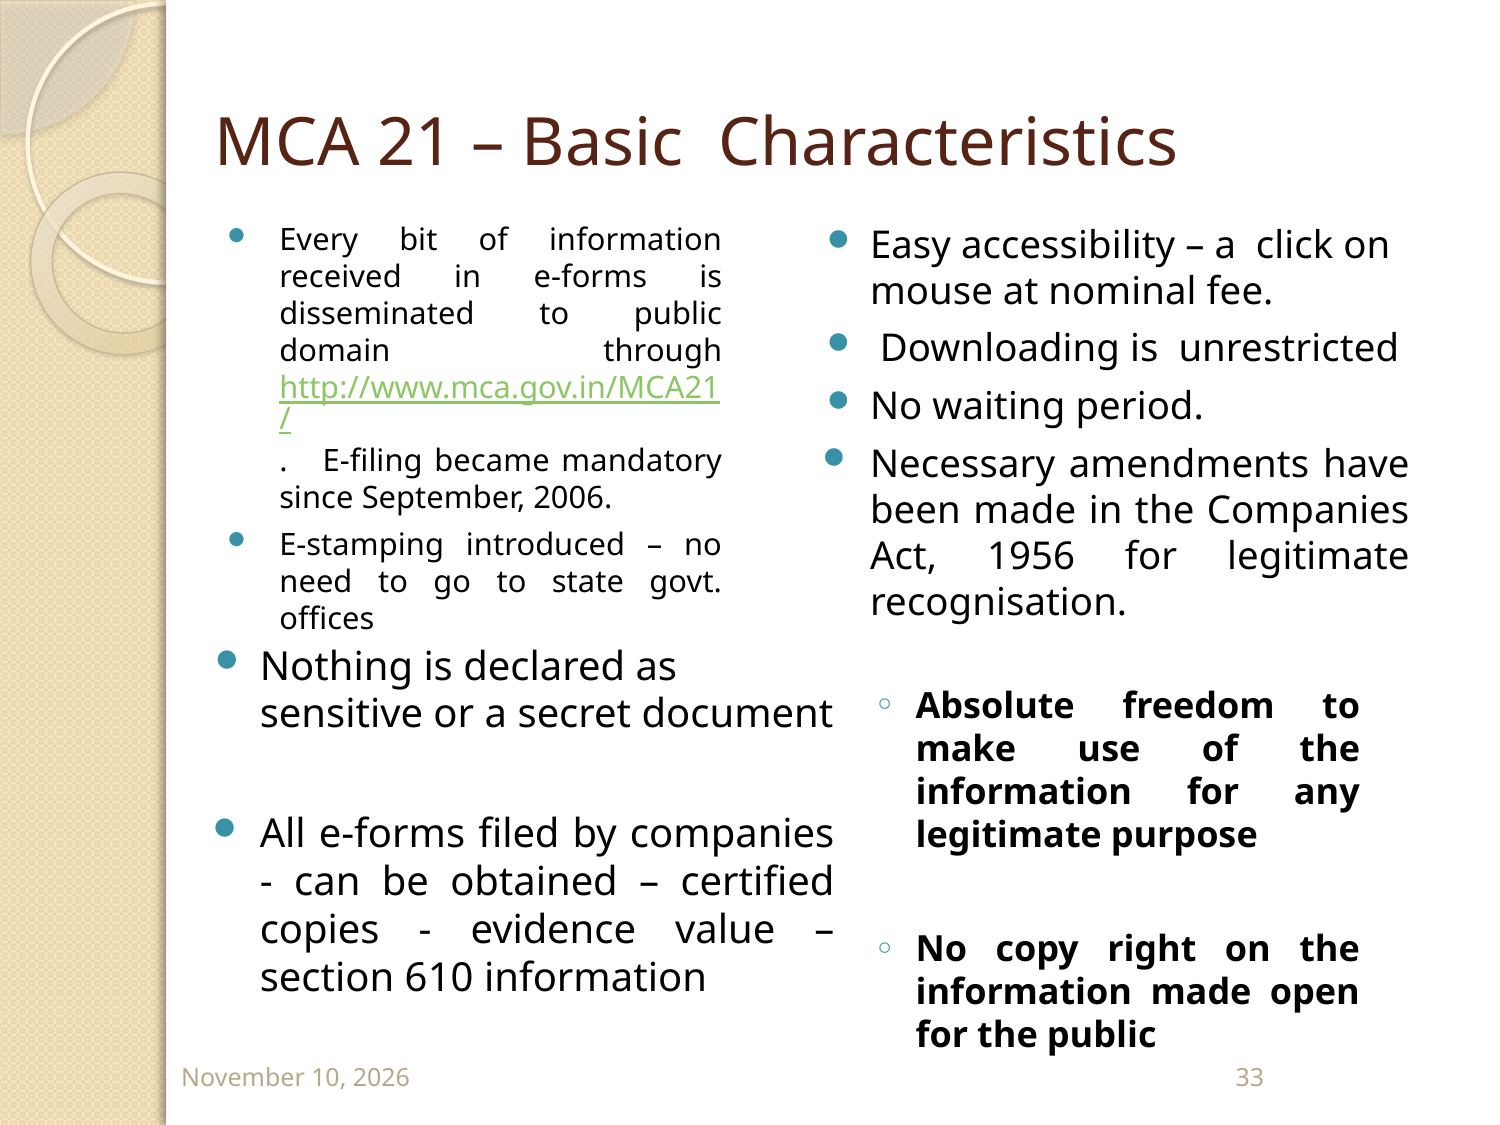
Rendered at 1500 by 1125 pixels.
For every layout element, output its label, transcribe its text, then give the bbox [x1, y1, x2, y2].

list Every bit of information received in e-forms is disseminated to public domain through http://www.mca.gov.in/MCA21/. E-filing became mandatory since September, 2006. E-stamping introduced – no need to go to state govt. offices [212, 212, 738, 512]
slide_number 33 [1074, 1042, 1425, 1103]
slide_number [75, 1042, 425, 1103]
title MCA 21 – Basic Characteristics [200, 45, 1425, 233]
list Nothing is declared as sensitive or a secret document All e-forms filed by companies - can be obtained – certified copies - evidence value –section 610 information [187, 512, 850, 1038]
list Absolute freedom to make use of the information for any legitimate purpose No copy right on the information made open for the public [800, 675, 1375, 1063]
list Easy accessibility – a click on mouse at nominal fee. Downloading is unrestricted No waiting period. Necessary amendments have been made in the Companies Act, 1956 for legitimate recognisation. [800, 212, 1425, 663]
